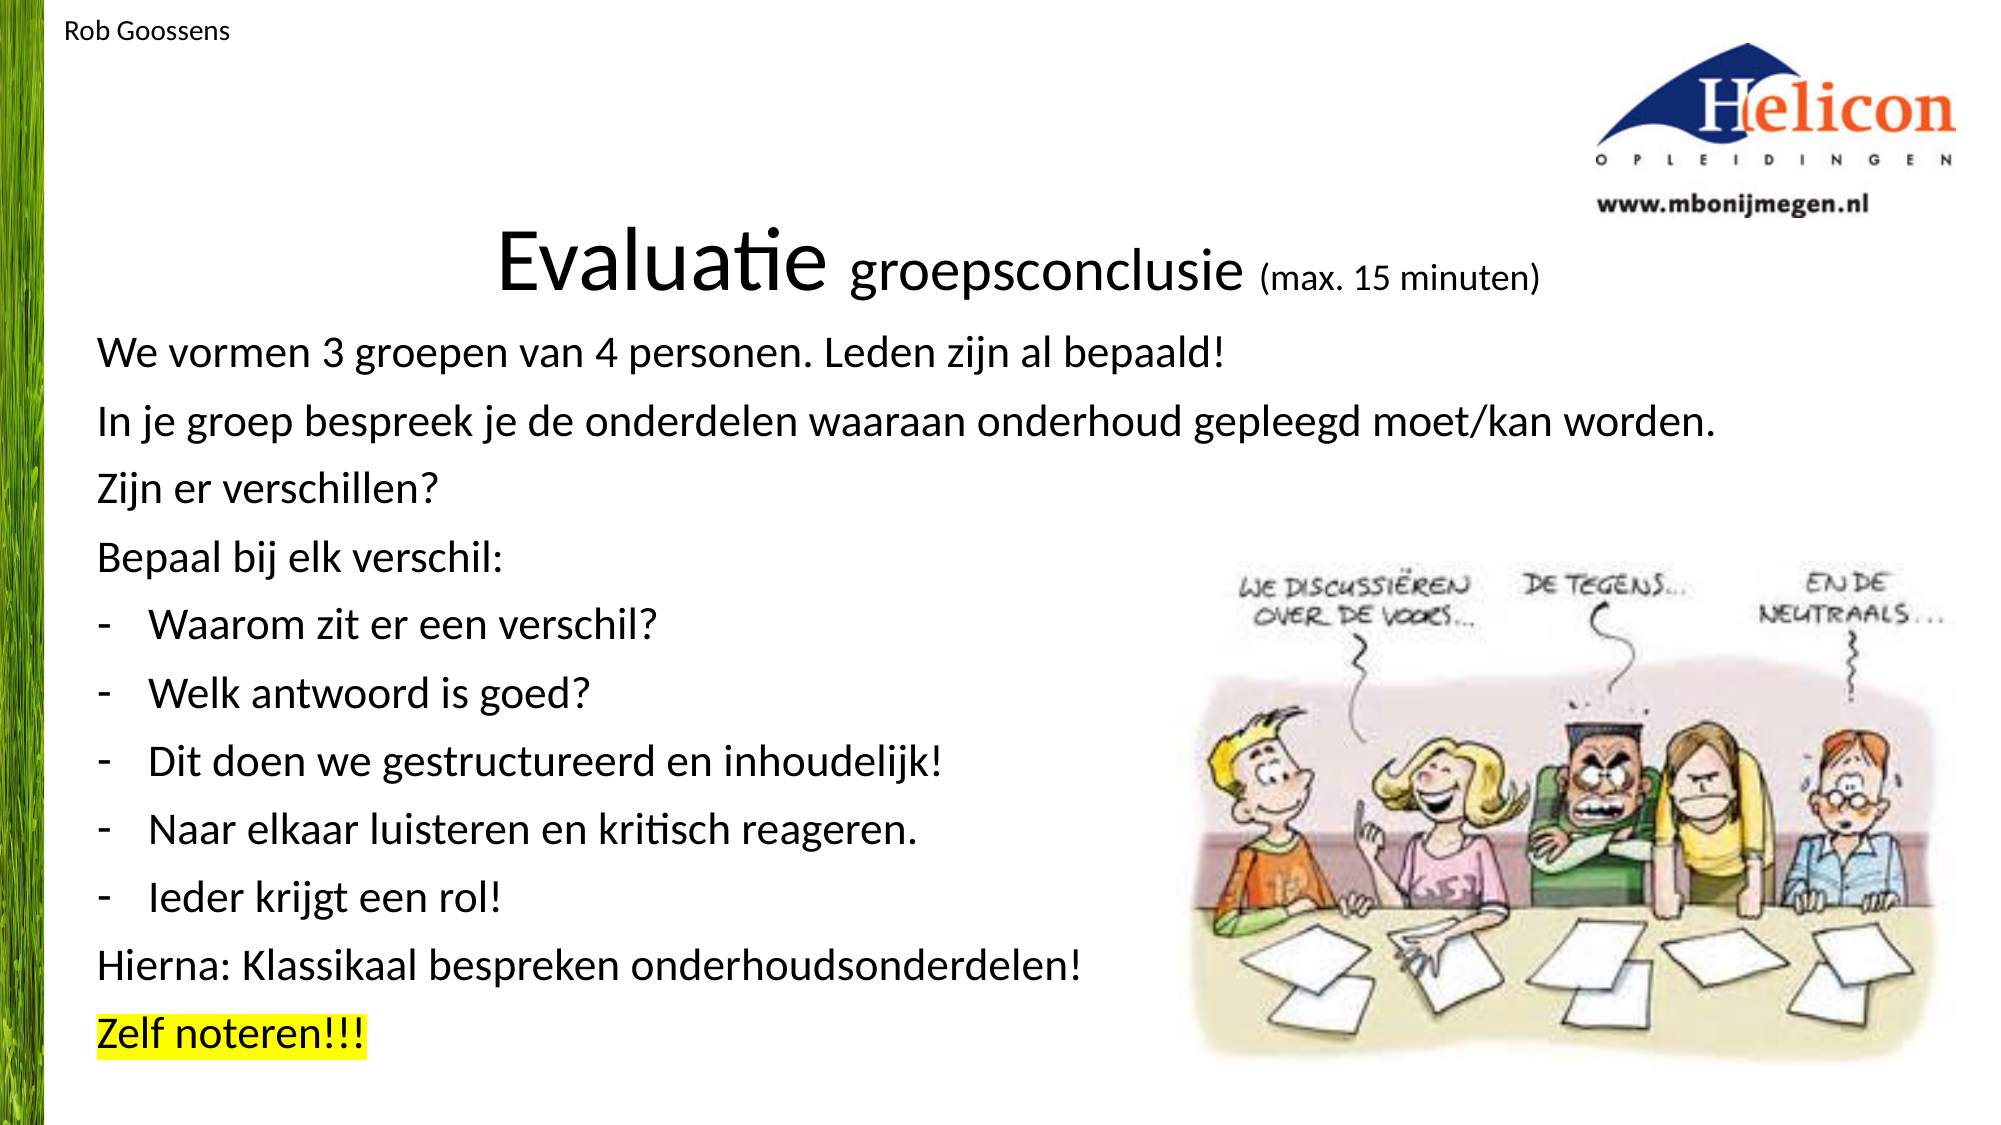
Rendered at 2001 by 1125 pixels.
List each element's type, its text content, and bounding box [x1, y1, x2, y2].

text_box [0, 0, 45, 1125]
picture [1596, 43, 1956, 218]
picture [1174, 561, 1956, 1075]
text_box Rob Goossens [49, 3, 250, 54]
subtitle Evaluatie groepsconclusie (max. 15 minuten) We vormen 3 groepen van 4 personen. Leden zijn al bepaald! In je groep bespreek je de onderdelen waaraan onderhoud gepleegd moet/kan worden. Zijn er verschillen? Bepaal bij elk verschil: Waarom zit er een verschil? Welk antwoord is goed? Dit doen we gestructureerd en inhoudelijk! Naar elkaar luisteren en kritisch reageren. Ieder krijgt een rol! Hierna: Klassikaal bespreken onderhoudsonderdelen! Zelf noteren!!! [81, 204, 1956, 1075]
